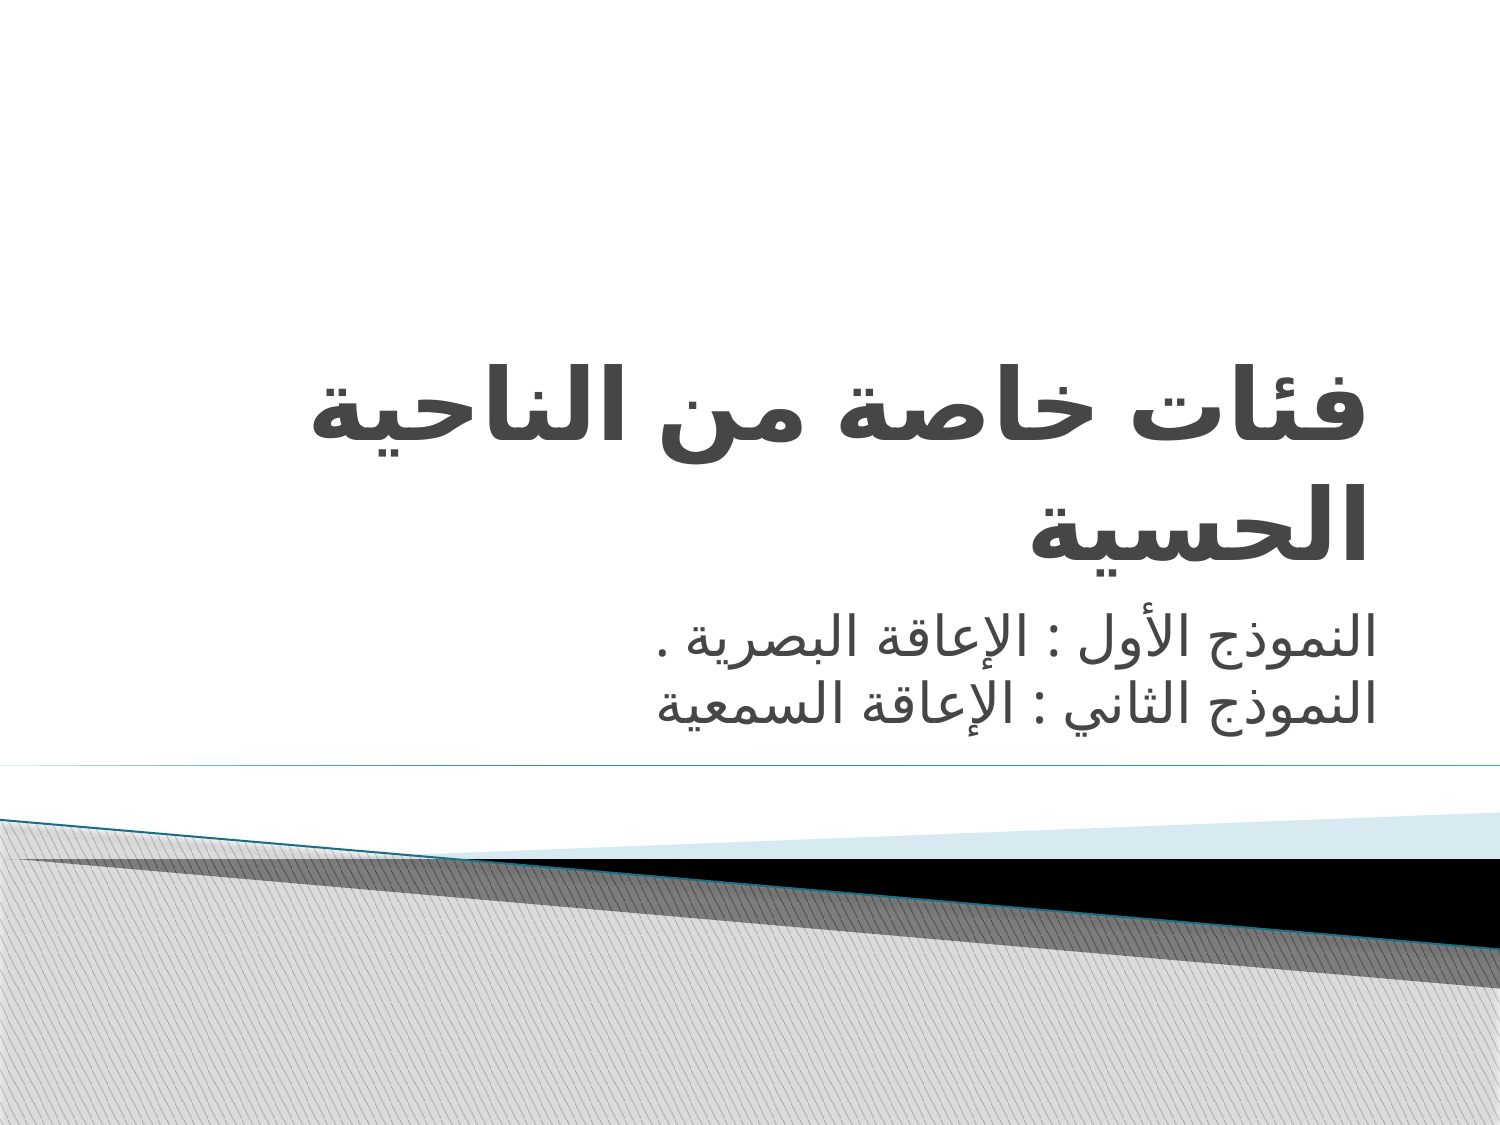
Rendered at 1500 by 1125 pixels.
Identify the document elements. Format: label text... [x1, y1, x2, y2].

picture [5, 859, 1500, 989]
title فئات خاصة من الناحية الحسية [112, 287, 1388, 588]
subtitle النموذج الأول : الإعاقة البصرية . النموذج الثاني : الإعاقة السمعية [112, 592, 1388, 790]
